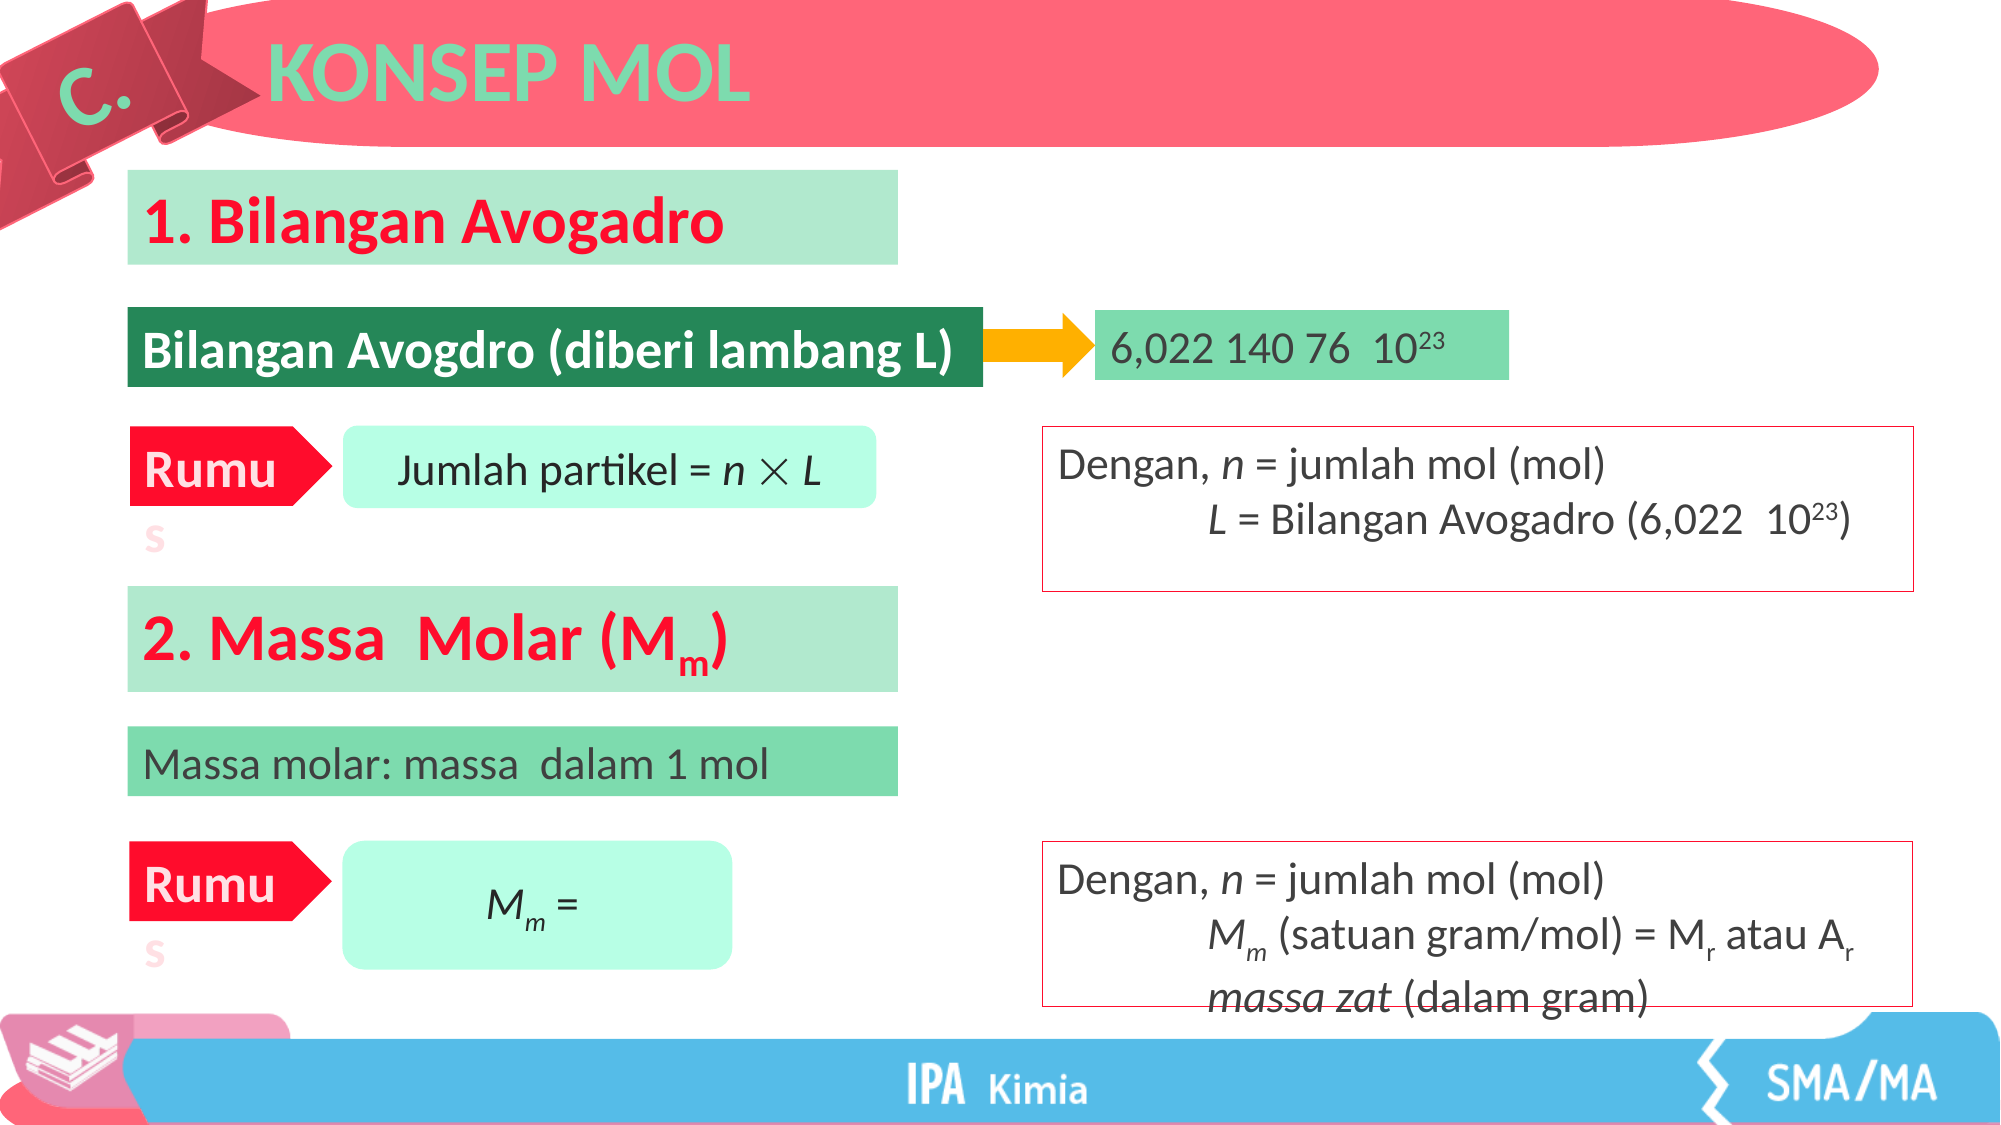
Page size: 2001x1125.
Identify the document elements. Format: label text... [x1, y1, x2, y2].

text_box Jumlah partikel = n  L [343, 425, 877, 509]
picture [0, 1012, 2000, 1125]
text_box [981, 310, 1097, 381]
text_box C. [0, 0, 266, 231]
text_box 2. Massa Molar (Mm) [127, 586, 898, 692]
text_box Rumus [129, 841, 332, 922]
text_box Bilangan Avogdro (diberi lambang L) [127, 307, 984, 387]
title KONSEP MOL [252, 0, 1978, 146]
text_box Dengan, n = jumlah mol (mol) Mm (satuan gram/mol) = Mr atau Ar massa zat (dalam gram) [1042, 841, 1913, 1007]
text_box Rumus [130, 426, 333, 506]
text_box 1. Bilangan Avogadro [127, 169, 898, 265]
text_box Massa molar: massa dalam 1 mol [127, 726, 898, 797]
